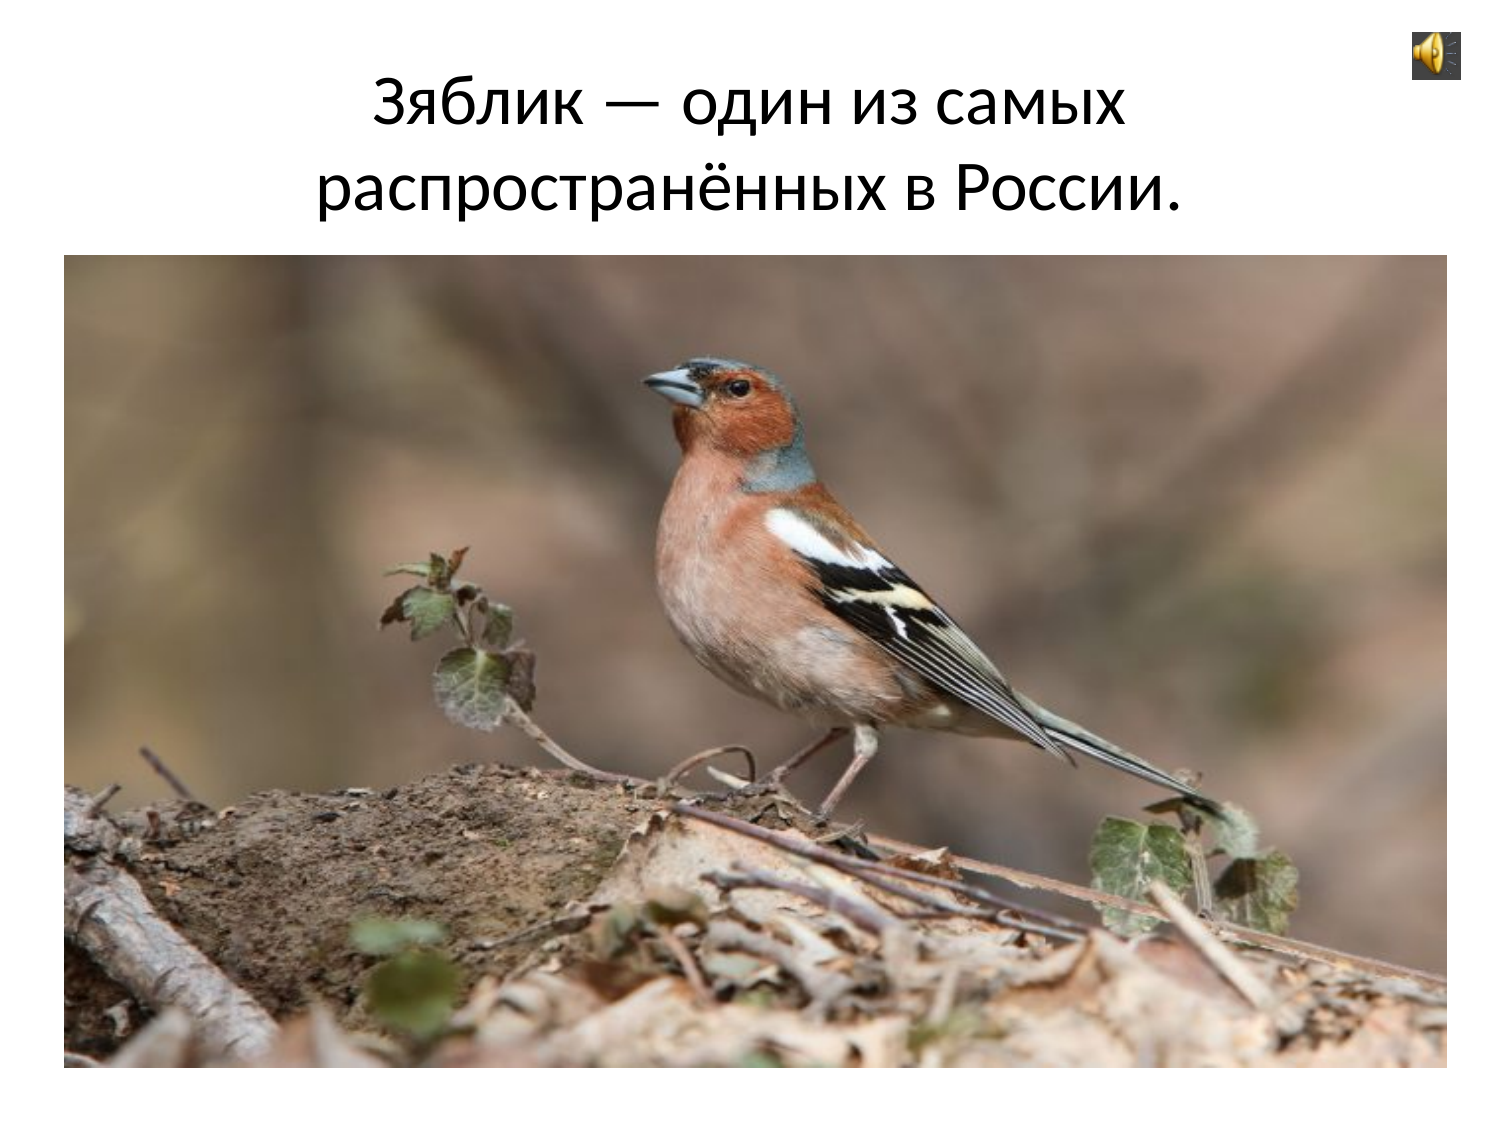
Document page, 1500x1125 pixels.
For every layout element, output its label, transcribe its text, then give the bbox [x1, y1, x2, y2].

title Зяблик — один из самых распространённых в России. [75, 45, 1425, 233]
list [1411, 30, 1462, 82]
picture [64, 255, 1448, 1068]
